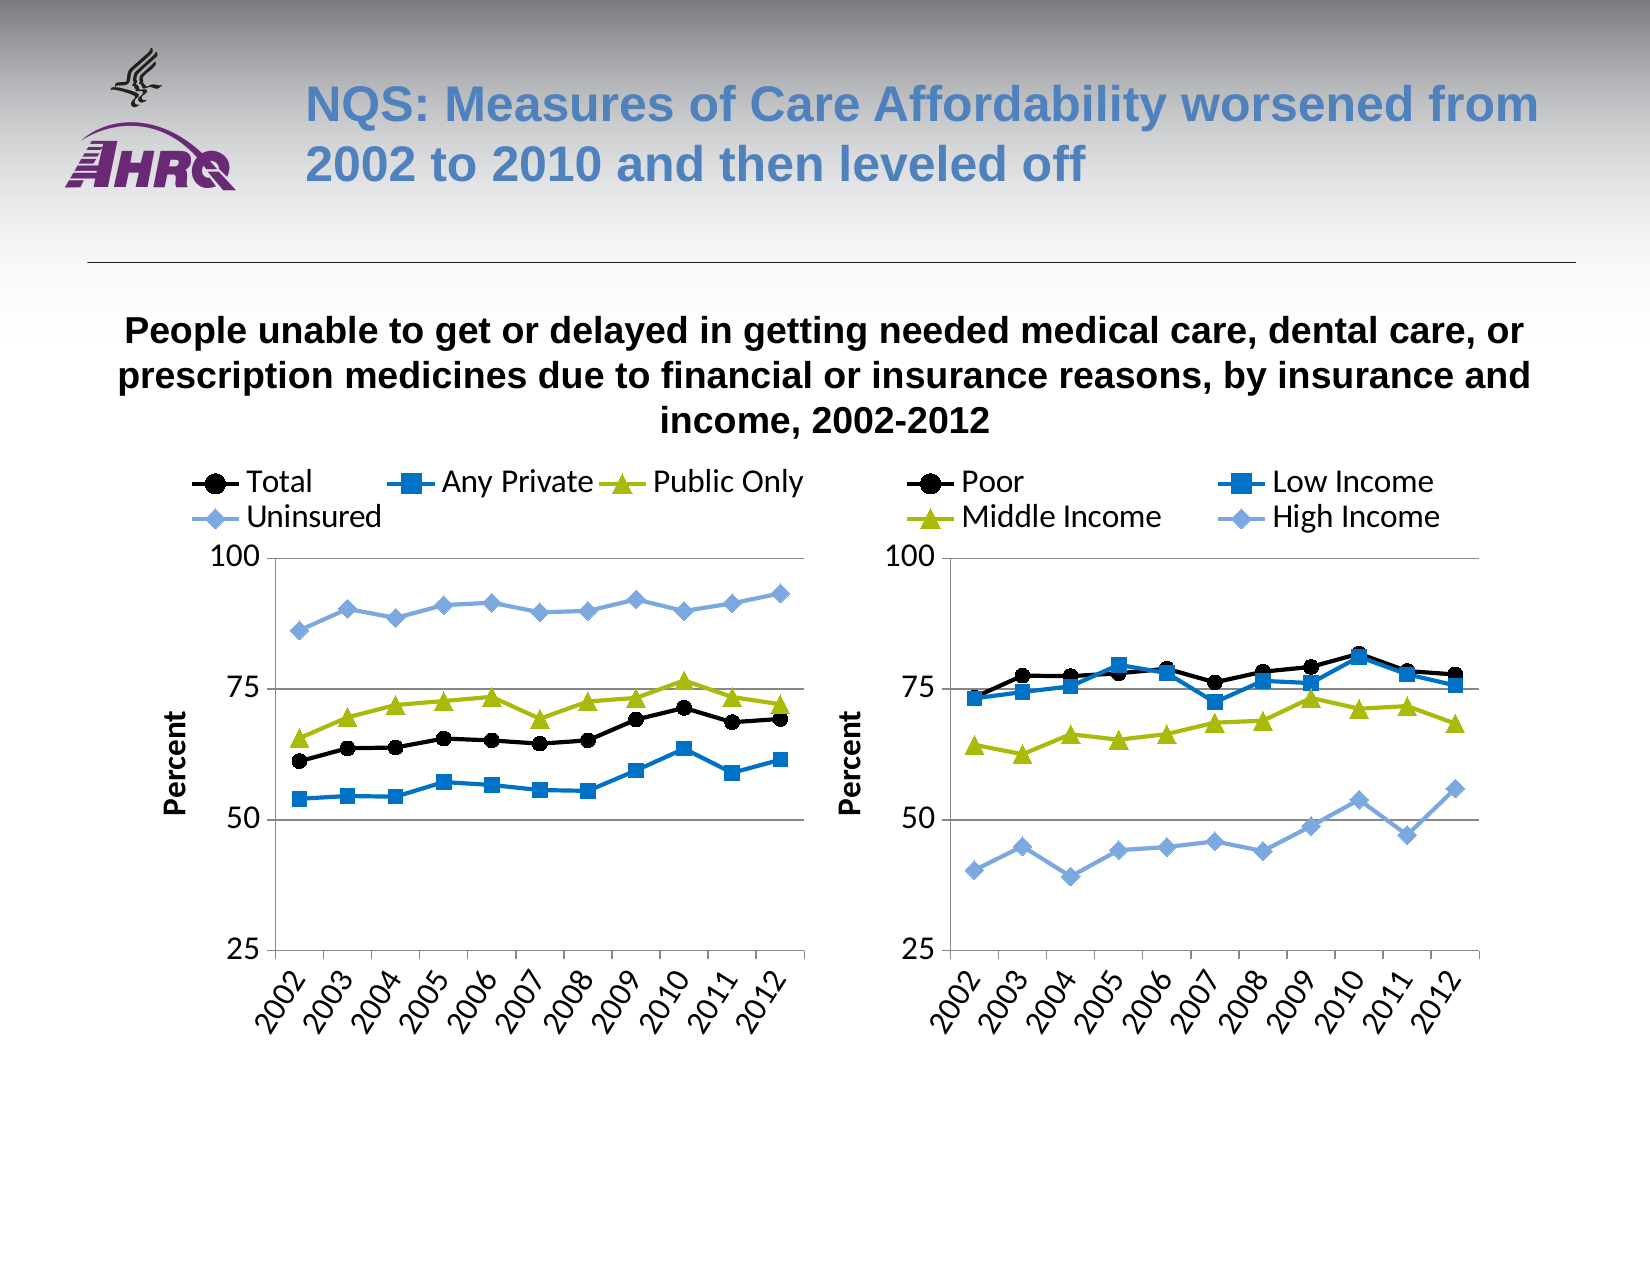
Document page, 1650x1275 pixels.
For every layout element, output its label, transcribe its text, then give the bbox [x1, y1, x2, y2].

title NQS: Measures of Care Affordability worsened from 2002 to 2010 and then leveled off [288, 51, 1568, 213]
chart [149, 464, 1501, 1066]
picture [0, 0, 1650, 1275]
list People unable to get or delayed in getting needed medical care, dental care, or prescription medicines due to financial or insurance reasons, by insurance and income, 2002-2012 [82, 297, 1568, 1139]
